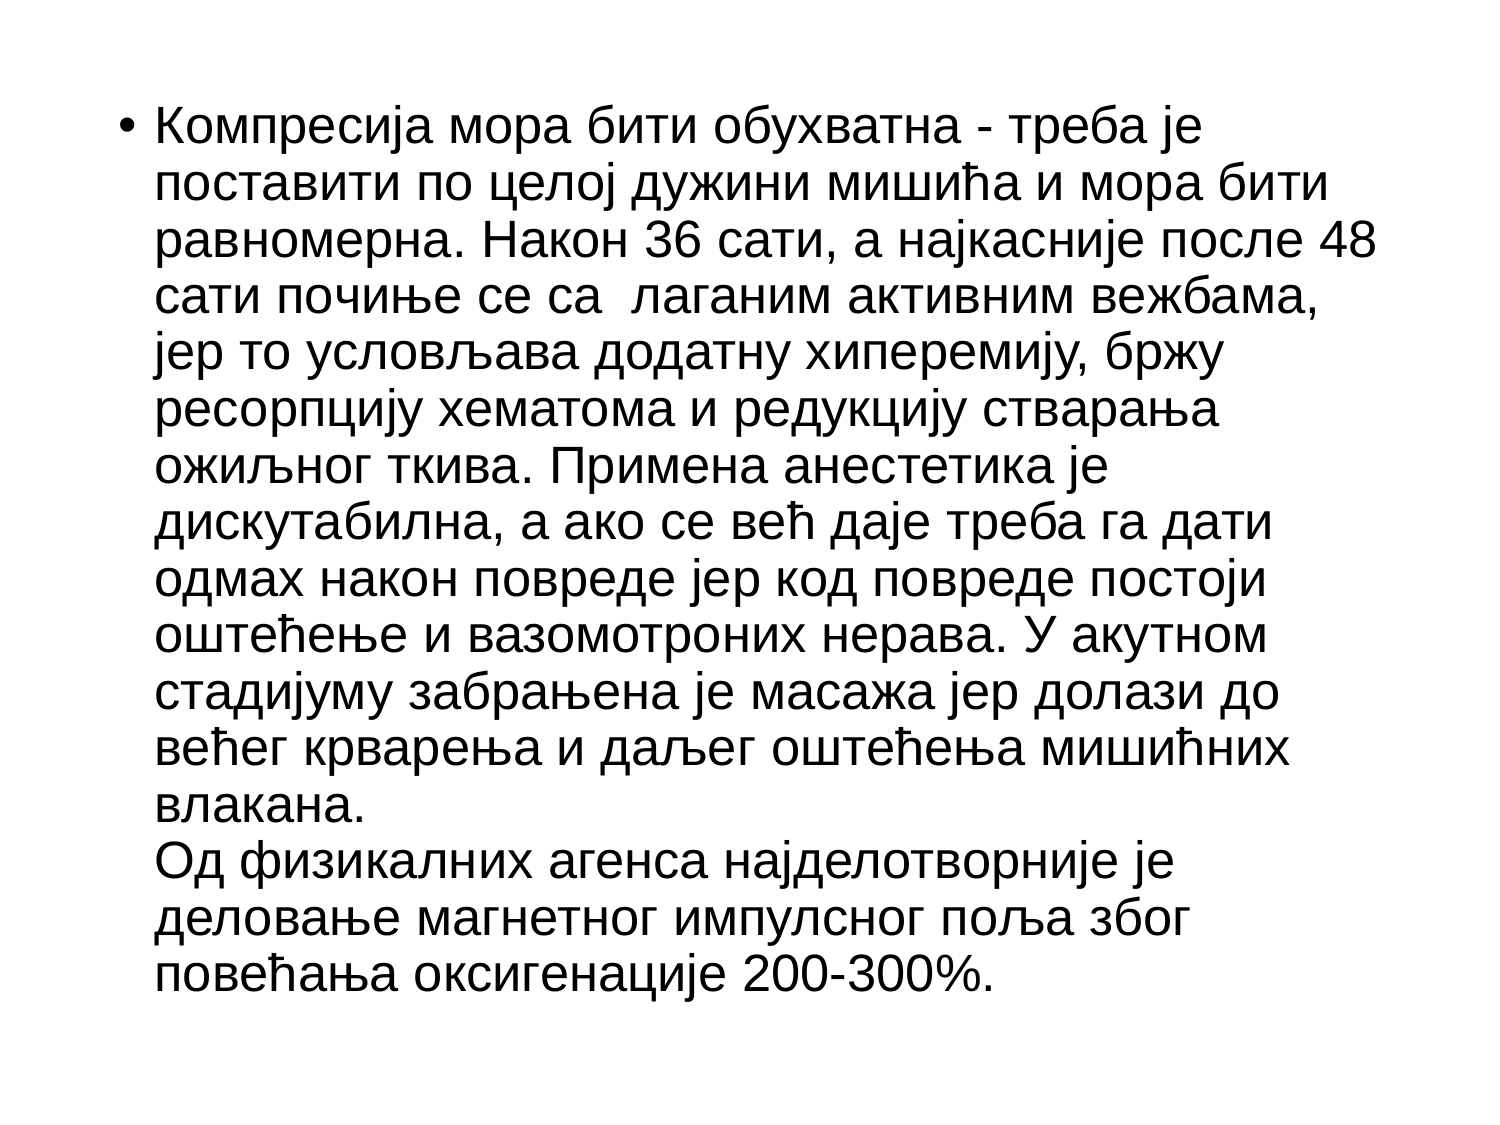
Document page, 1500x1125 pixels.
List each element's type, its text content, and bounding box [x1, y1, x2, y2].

list Компресија мора бити обухватна - треба је поставити по целој дужини мишића и мора бити равномерна. Након 36 сати, а најкасније после 48 сати почиње се са лаганим активним вежбама, јер то условљава додатну хиперемију, бржу ресорпцију хематома и редукцију стварања ожиљног ткива. Примена анестетика је дискутабилна, а ако се већ даје треба га дати одмах након повреде јер код повреде постоји оштећење и вазомотроних нерава. У акутном стадијуму забрањена је масажа јер долази до већег крварења и даљег оштећења мишићних влакана. Од физикалних агенса најделотворније је деловање магнетног импулсног поља због повећања оксигенације 200-300%. [103, 91, 1397, 1014]
